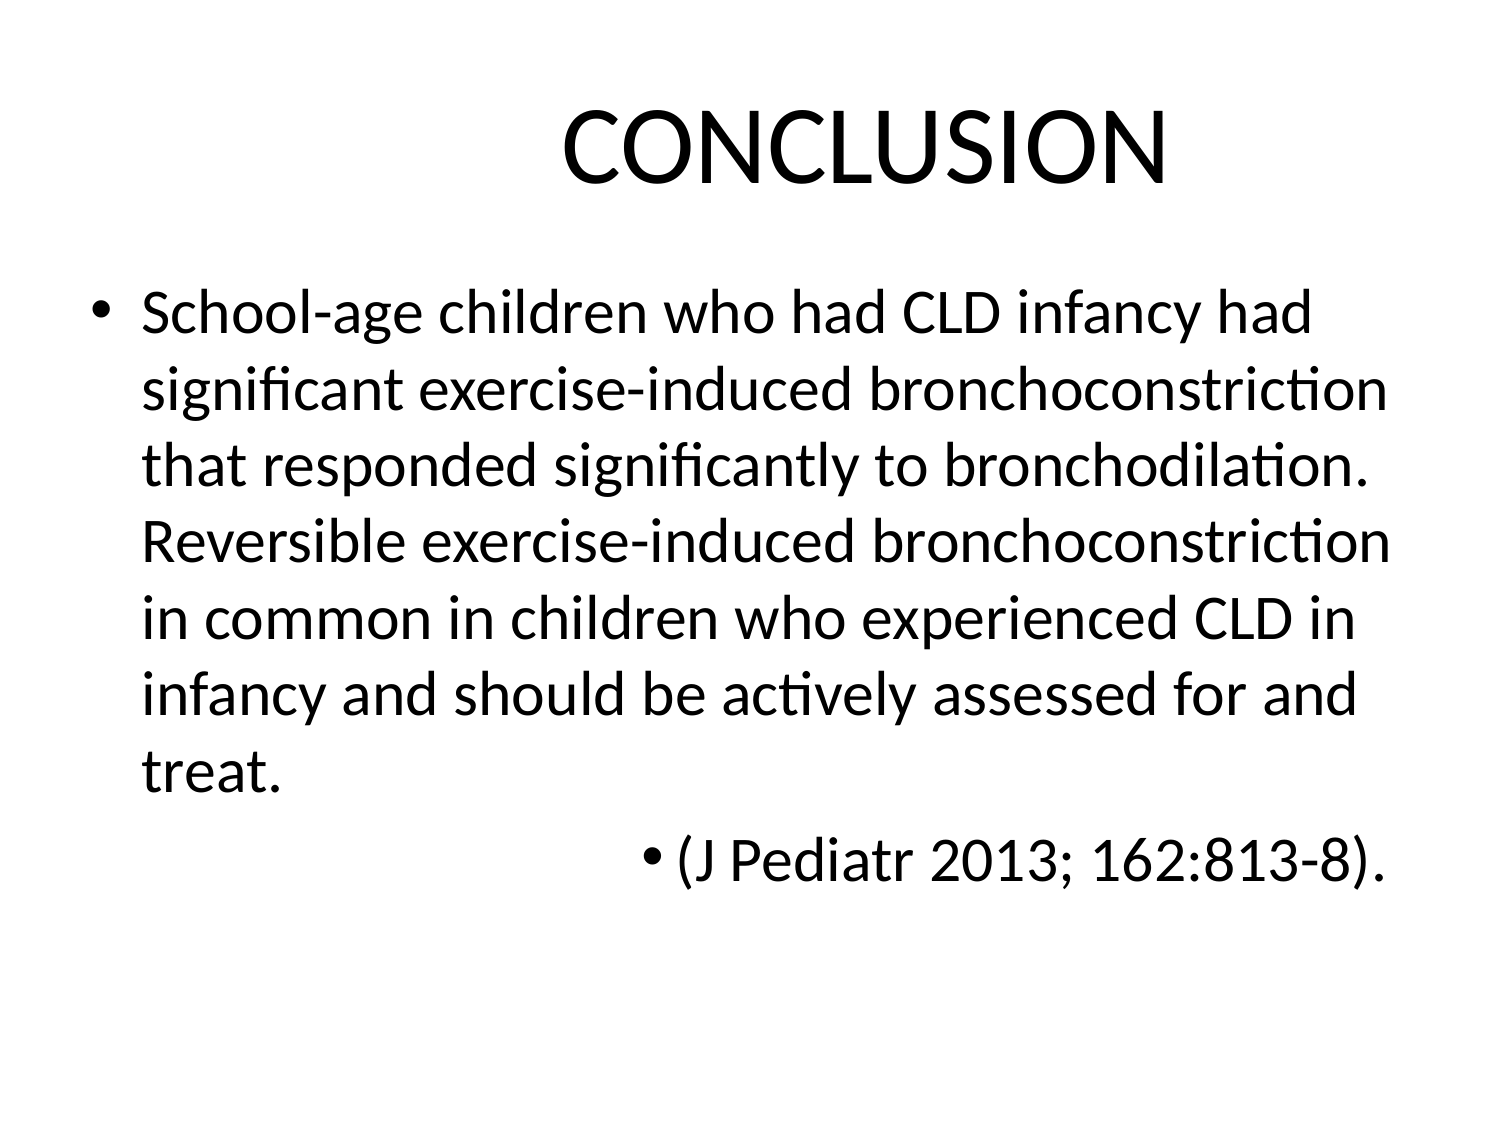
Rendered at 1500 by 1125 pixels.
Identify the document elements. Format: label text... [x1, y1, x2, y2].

list School-age children who had CLD infancy had significant exercise-induced bronchoconstriction that responded significantly to bronchodilation. Reversible exercise-induced bronchoconstriction in common in children who experienced CLD in infancy and should be actively assessed for and treat. (J Pediatr 2013; 162:813-8). [75, 262, 1425, 1005]
title CONCLUSION [75, 45, 1425, 233]
